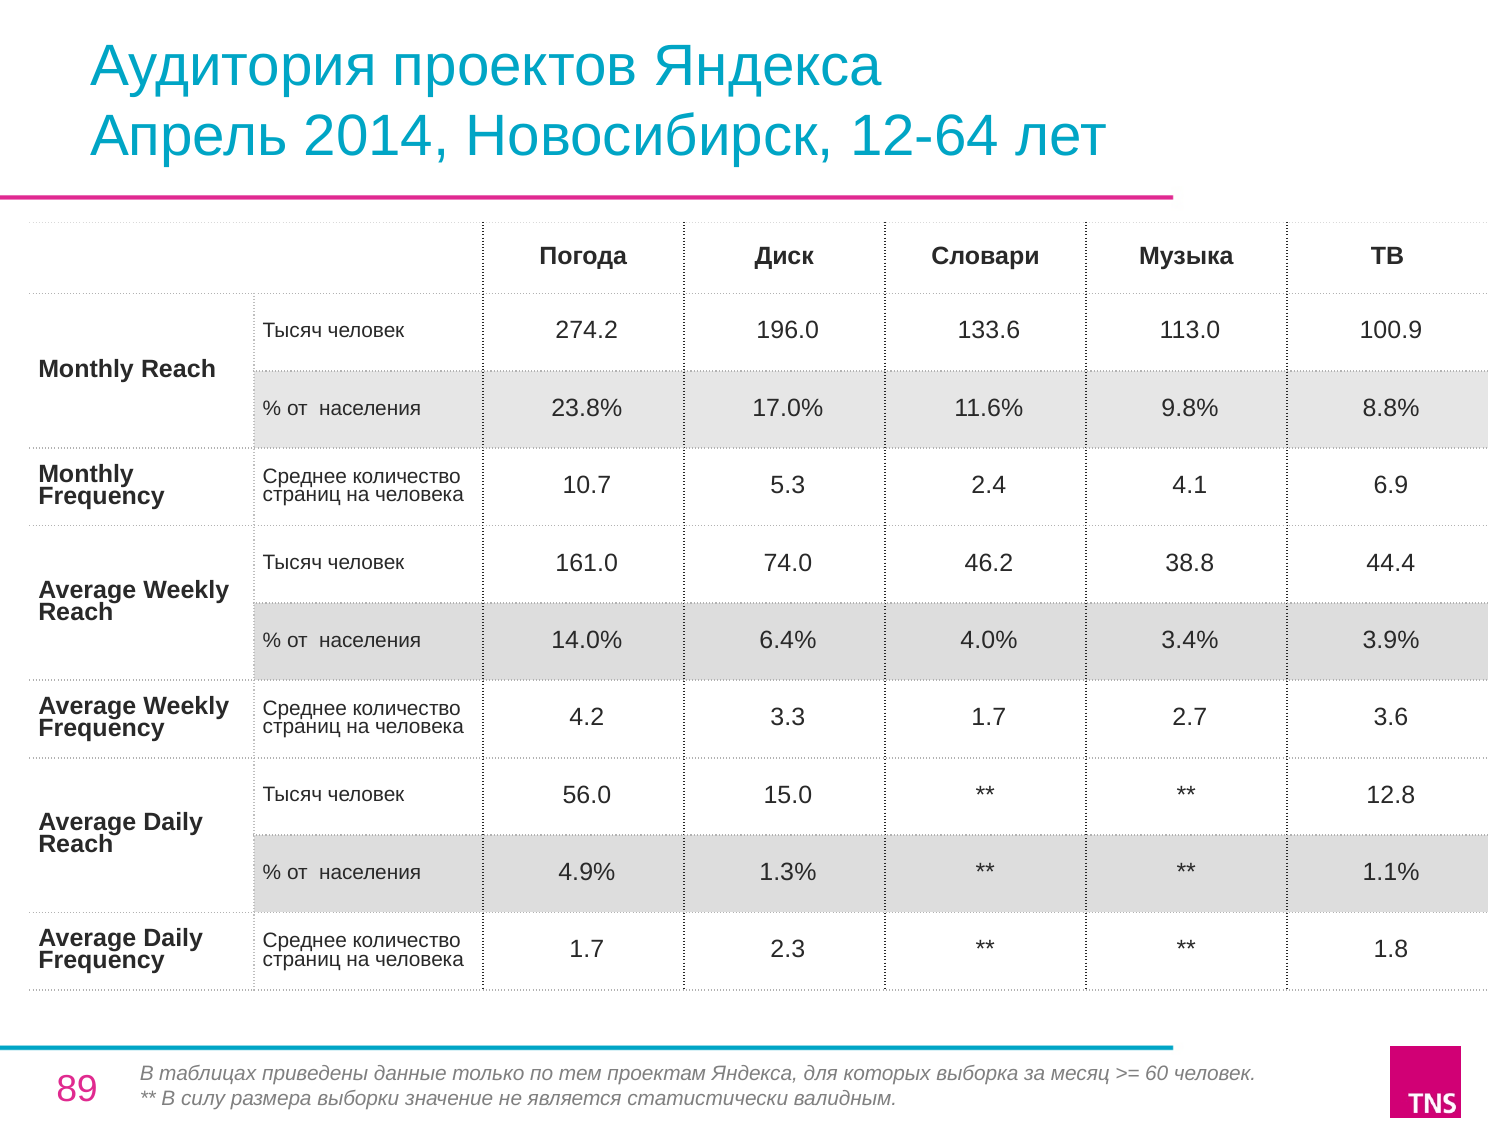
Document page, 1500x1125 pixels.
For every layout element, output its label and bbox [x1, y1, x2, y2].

table_cell [29, 294, 1488, 990]
text_box [124, 1052, 1463, 1117]
table_header [29, 223, 1488, 294]
slide_number [40, 1055, 392, 1125]
title [74, 8, 1476, 187]
picture [0, 0, 1500, 1125]
